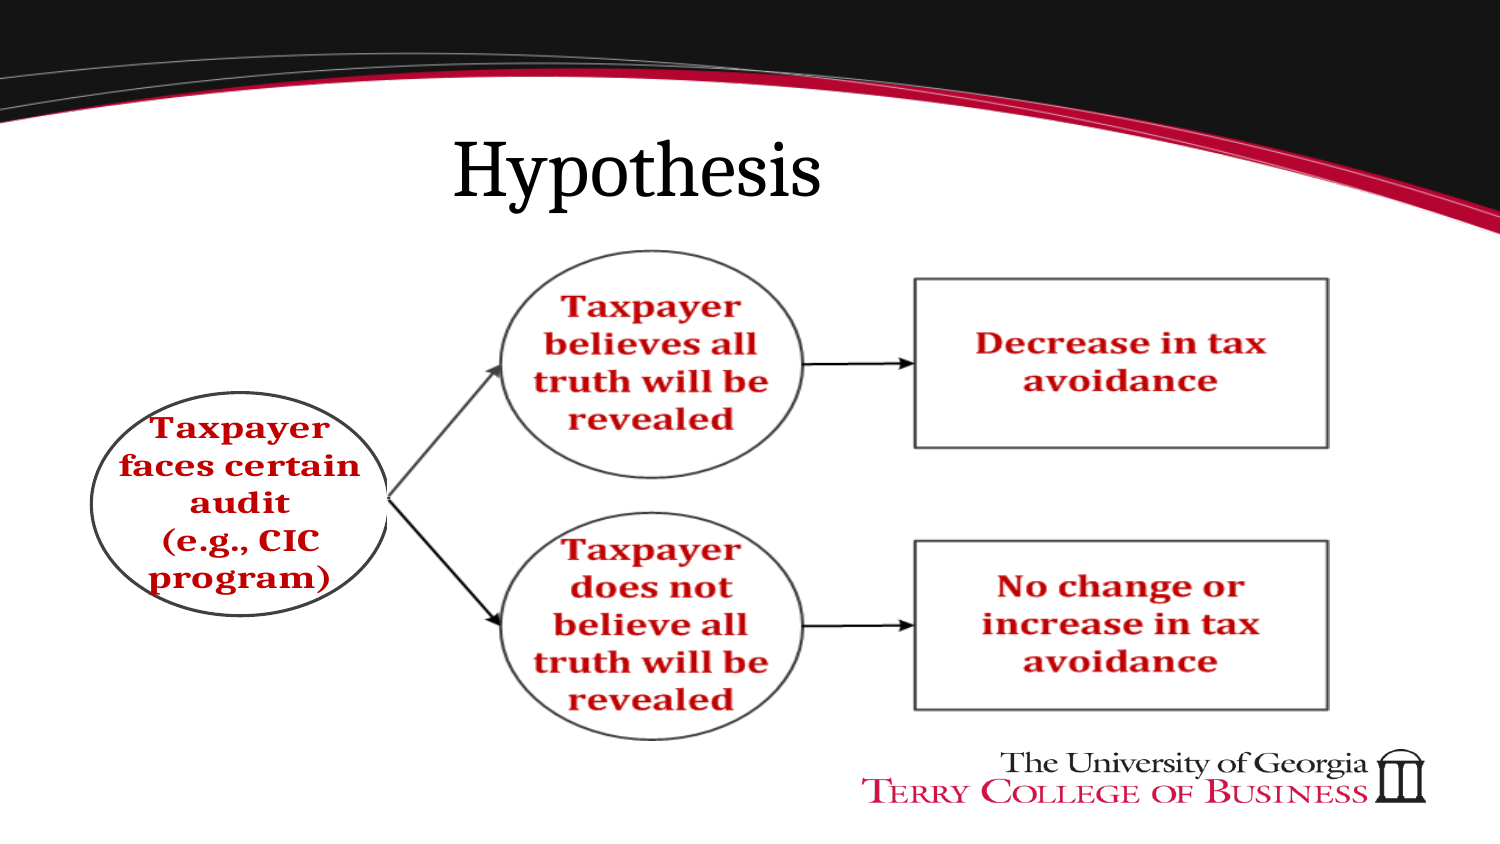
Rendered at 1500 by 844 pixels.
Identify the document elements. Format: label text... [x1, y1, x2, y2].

picture [862, 749, 1426, 803]
picture [0, 0, 1500, 244]
picture [87, 249, 1330, 741]
title Hypothesis [0, 93, 1313, 235]
